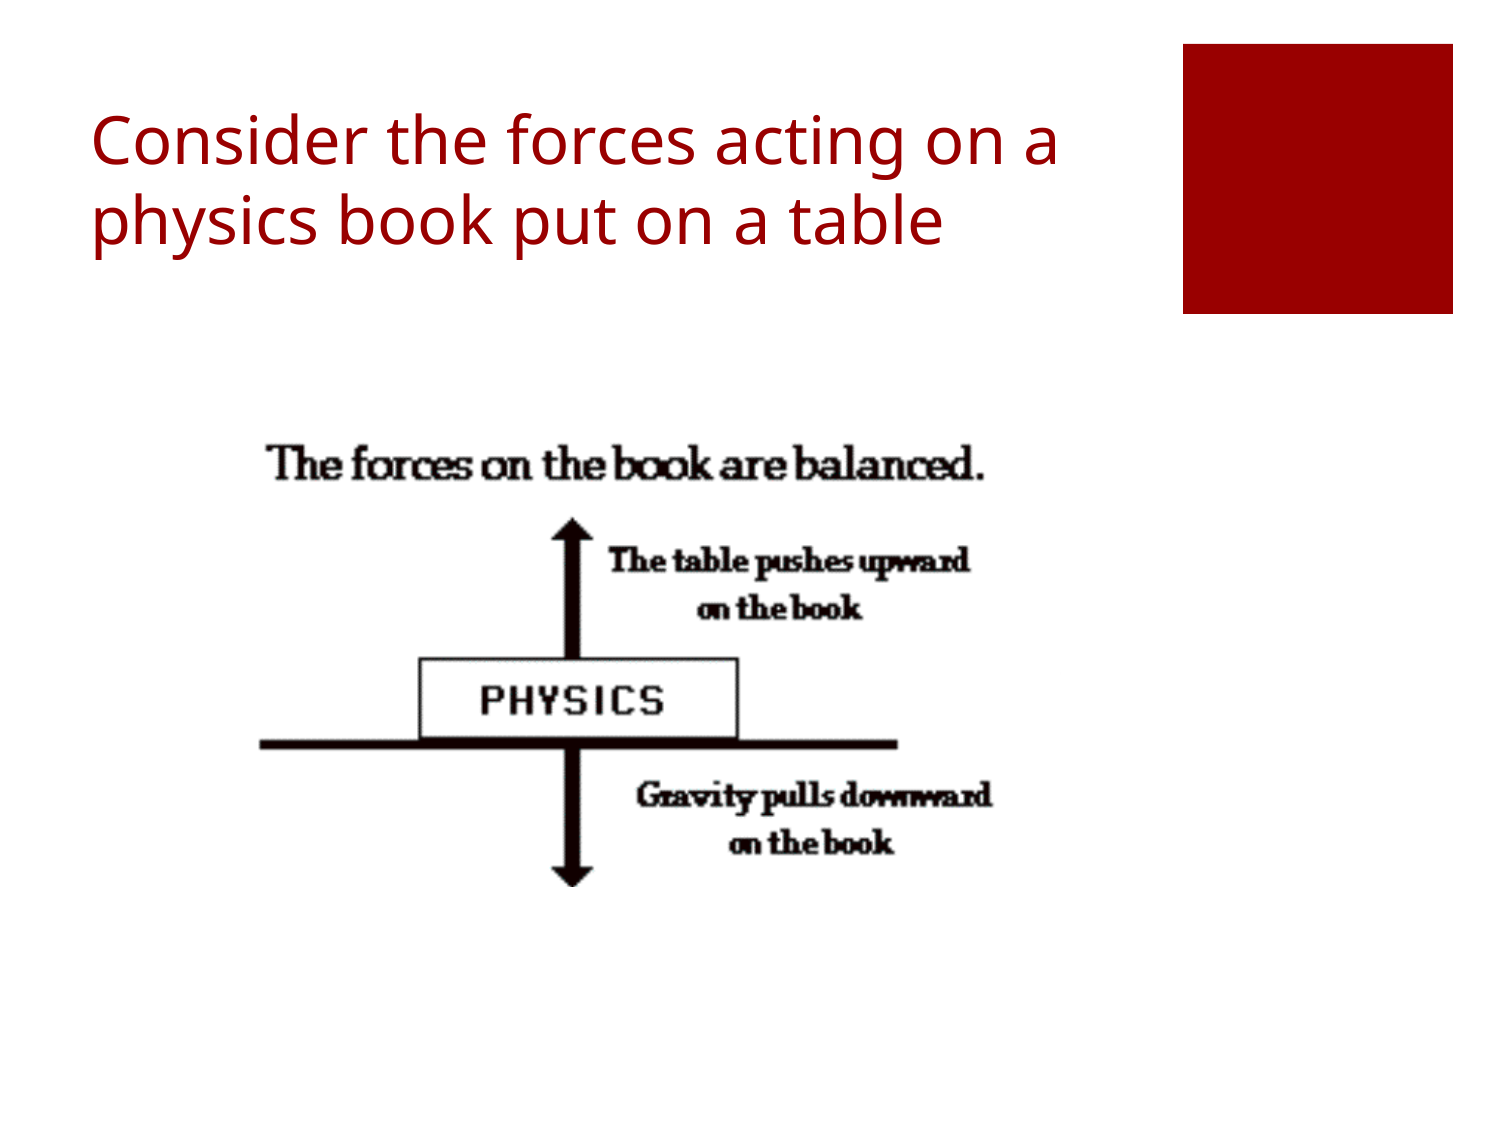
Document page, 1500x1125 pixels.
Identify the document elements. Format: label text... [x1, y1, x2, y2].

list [255, 432, 1061, 888]
title Consider the forces acting on a physics book put on a table [75, 77, 1143, 266]
